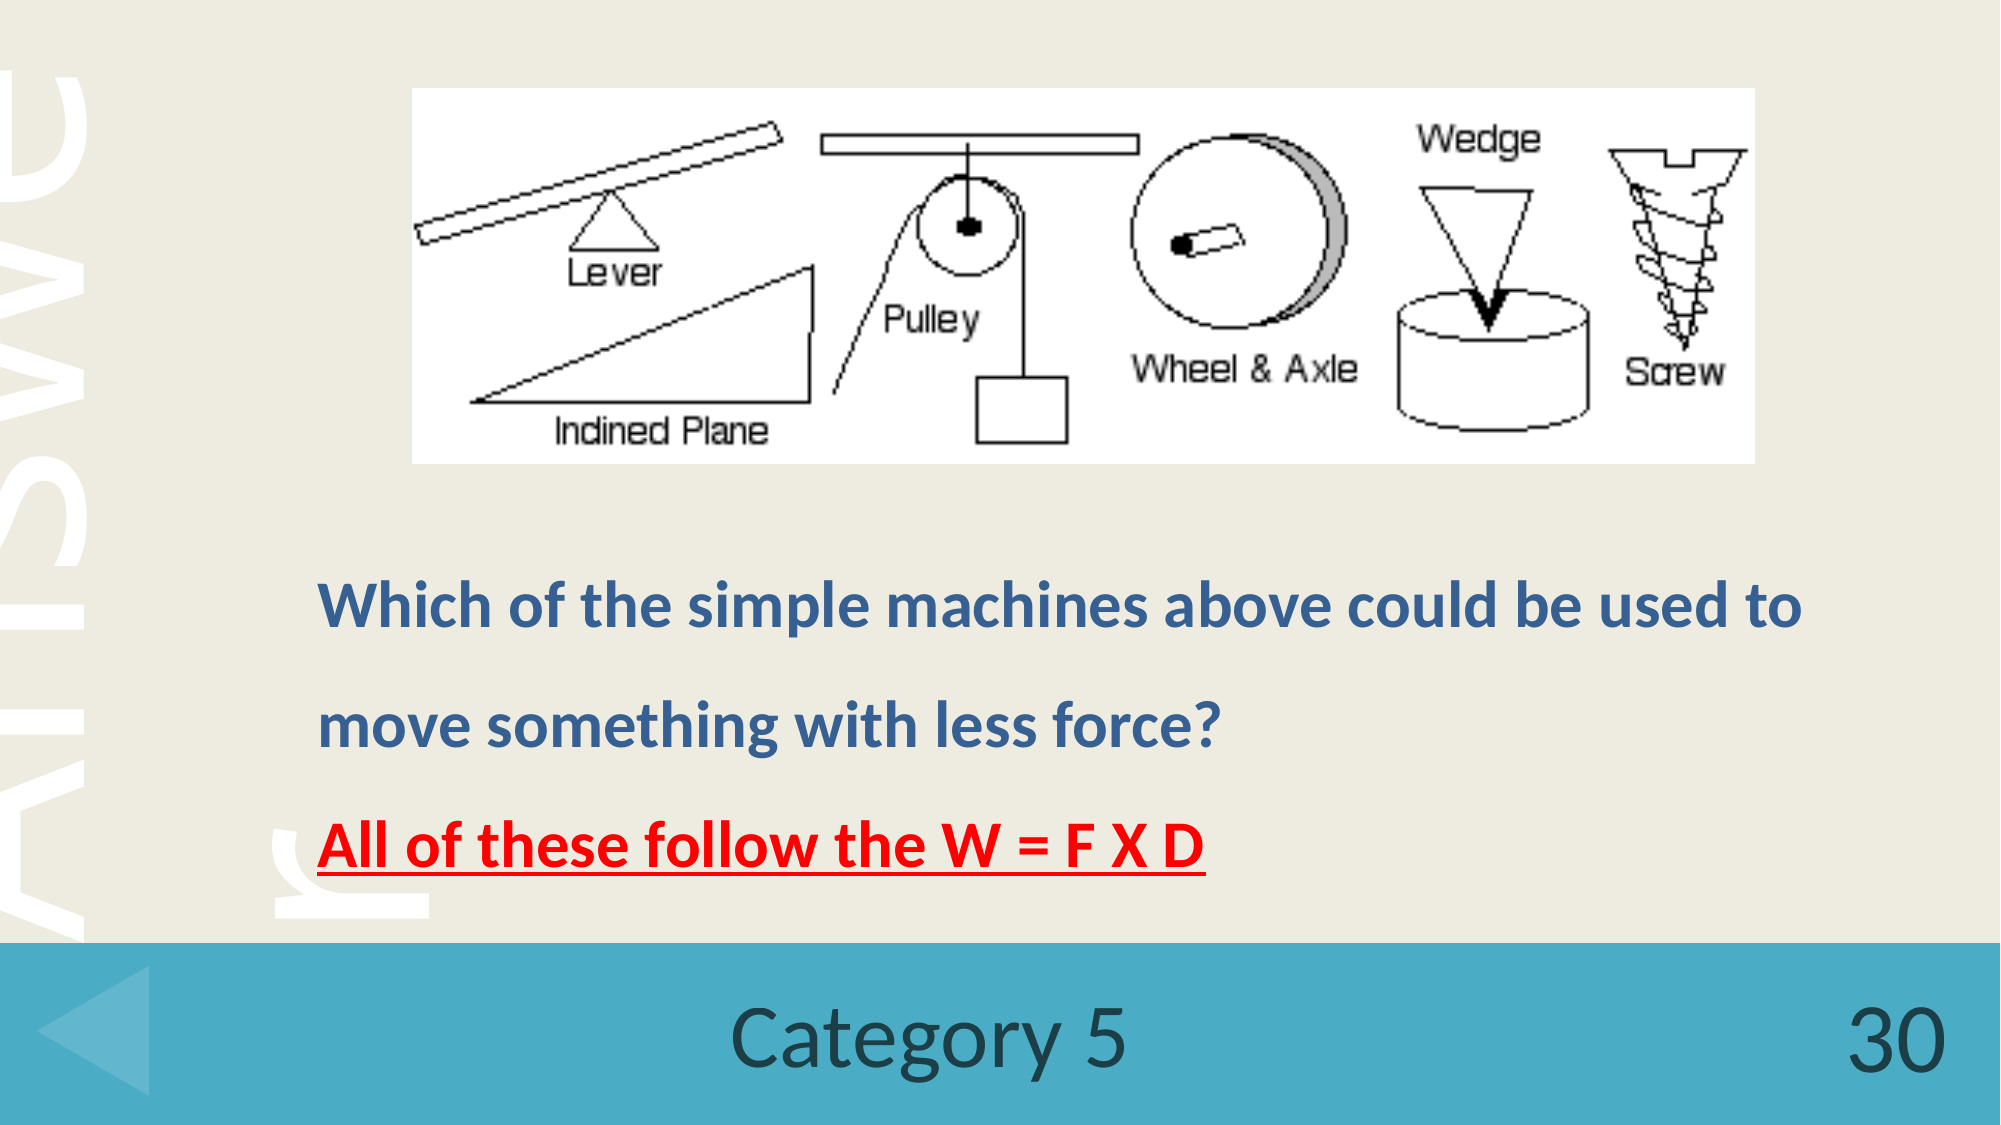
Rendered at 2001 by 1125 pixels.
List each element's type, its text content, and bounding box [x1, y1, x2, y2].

title Category 5 [30, 937, 1831, 1125]
picture [412, 88, 1755, 464]
list Which of the simple machines above could be used to move something with less force? All of these follow the W = F X D [302, 493, 1943, 908]
list 30 [1831, 967, 1963, 1097]
